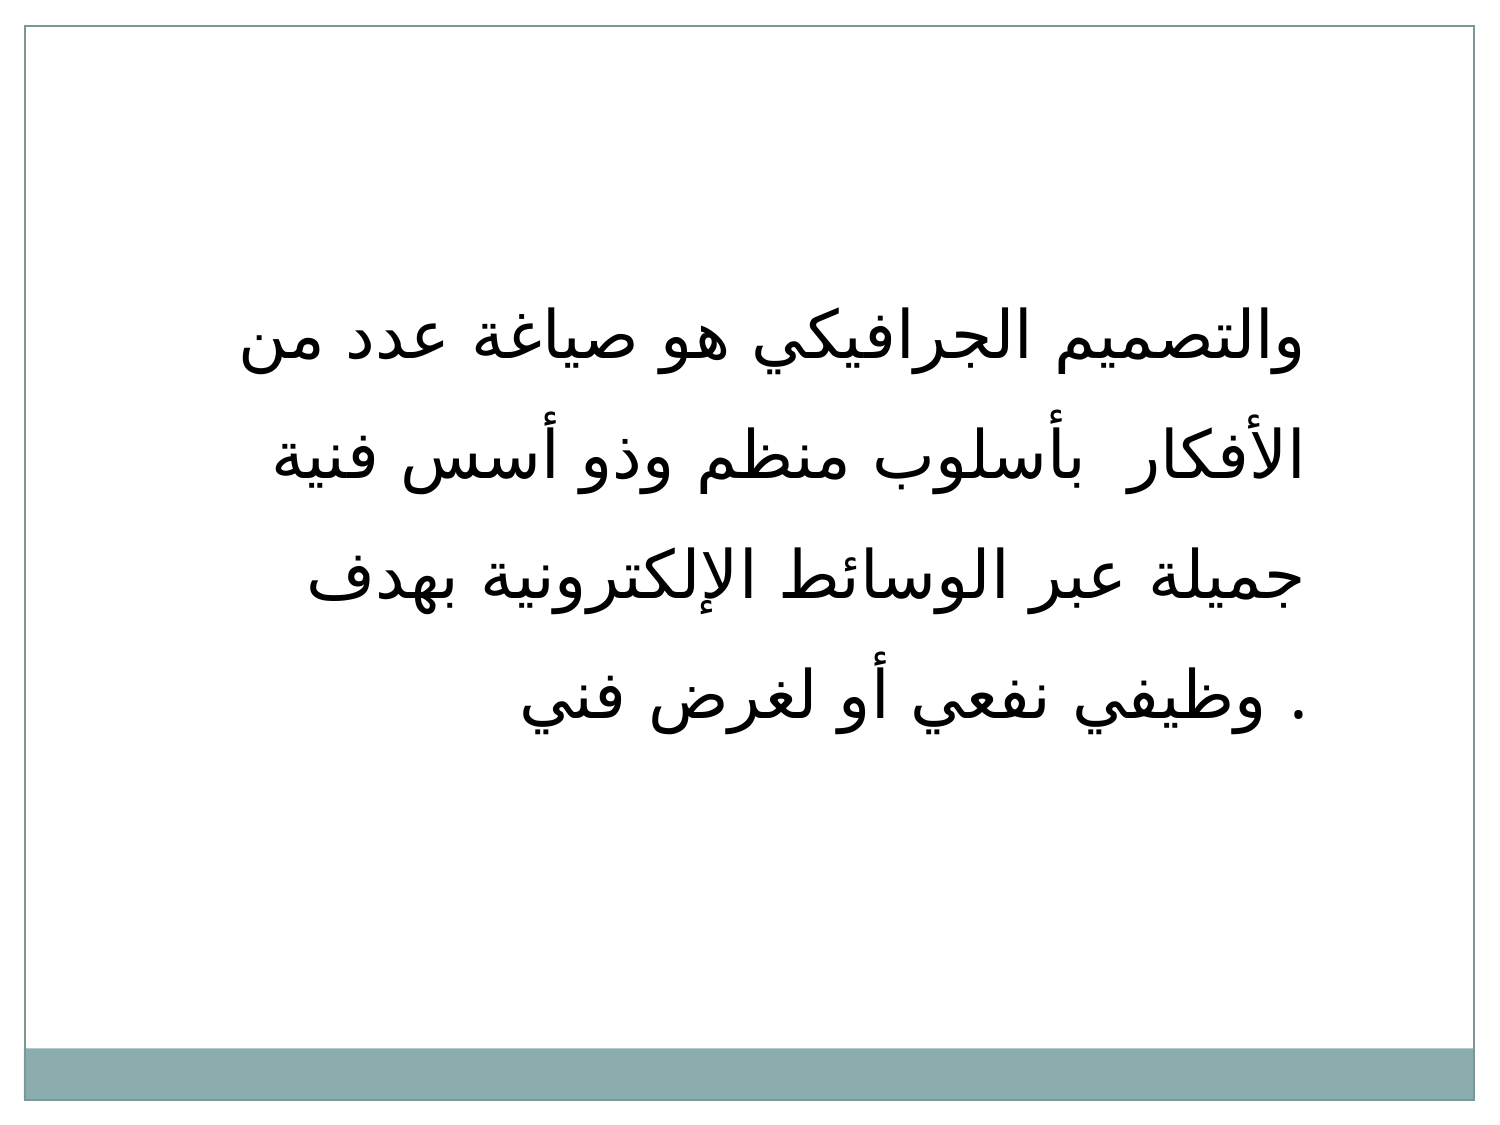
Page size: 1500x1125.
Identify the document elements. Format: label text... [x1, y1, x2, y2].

text_box والتصميم الجرافيكي هو صياغة عدد من الأفكار بأسلوب منظم وذو أسس فنية جميلة عبر الوسائط الإلكترونية بهدف وظيفي نفعي أو لغرض فني . [218, 244, 1323, 785]
